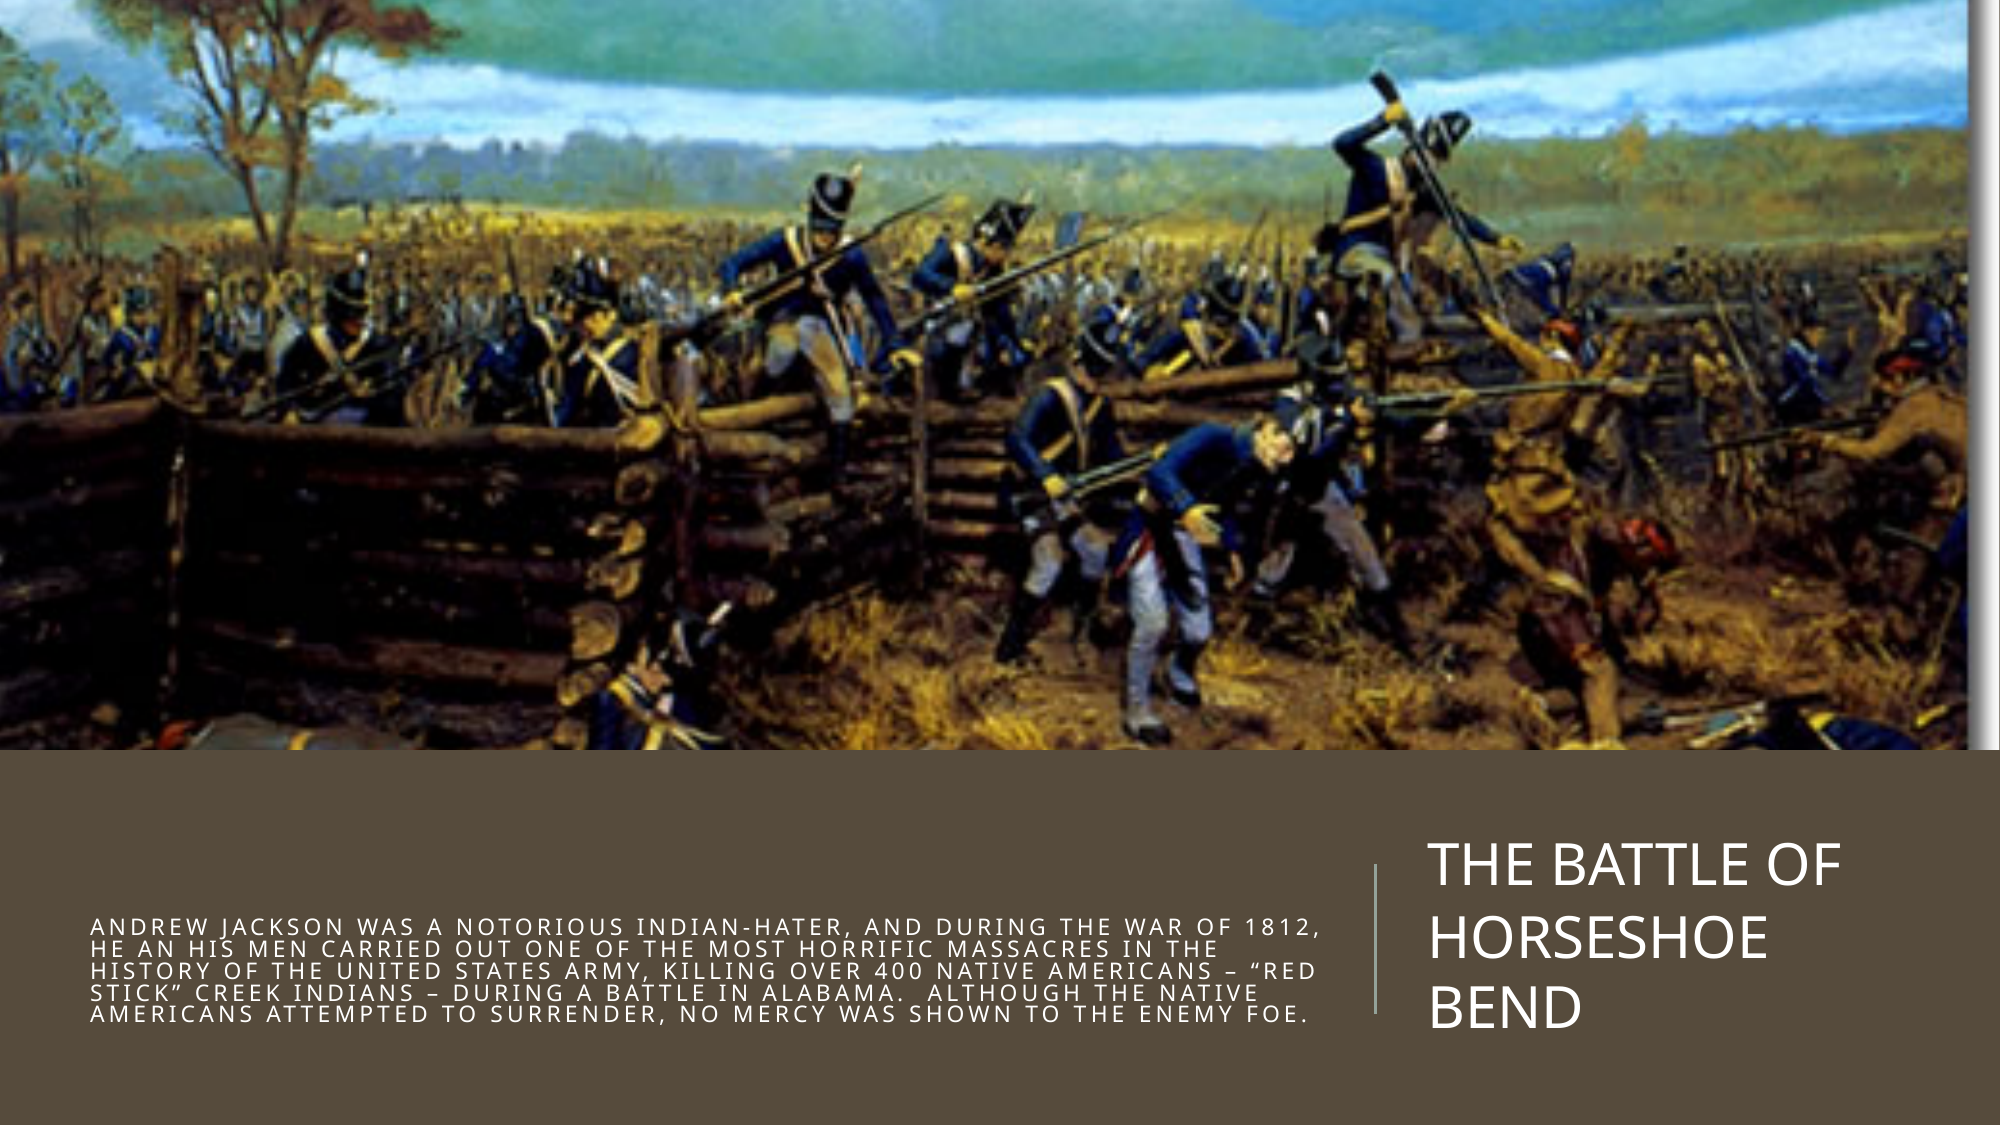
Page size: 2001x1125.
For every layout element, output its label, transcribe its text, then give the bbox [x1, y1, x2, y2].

list THE BATTLE OF HORSESHOE BEND [1412, 813, 1938, 1054]
picture [0, 0, 2000, 751]
title Andrew Jackson was a notorious Indian-hater, and during the War of 1812, he an his men carried out one of the most horrific massacres in the history of the United States Army, killing over 400 Native Americans – “Red Stick” Creek Indians – during a battle in Alabama. Although the Native Americans attempted to surrender, no mercy was shown to the enemy foe. [75, 855, 1350, 1096]
